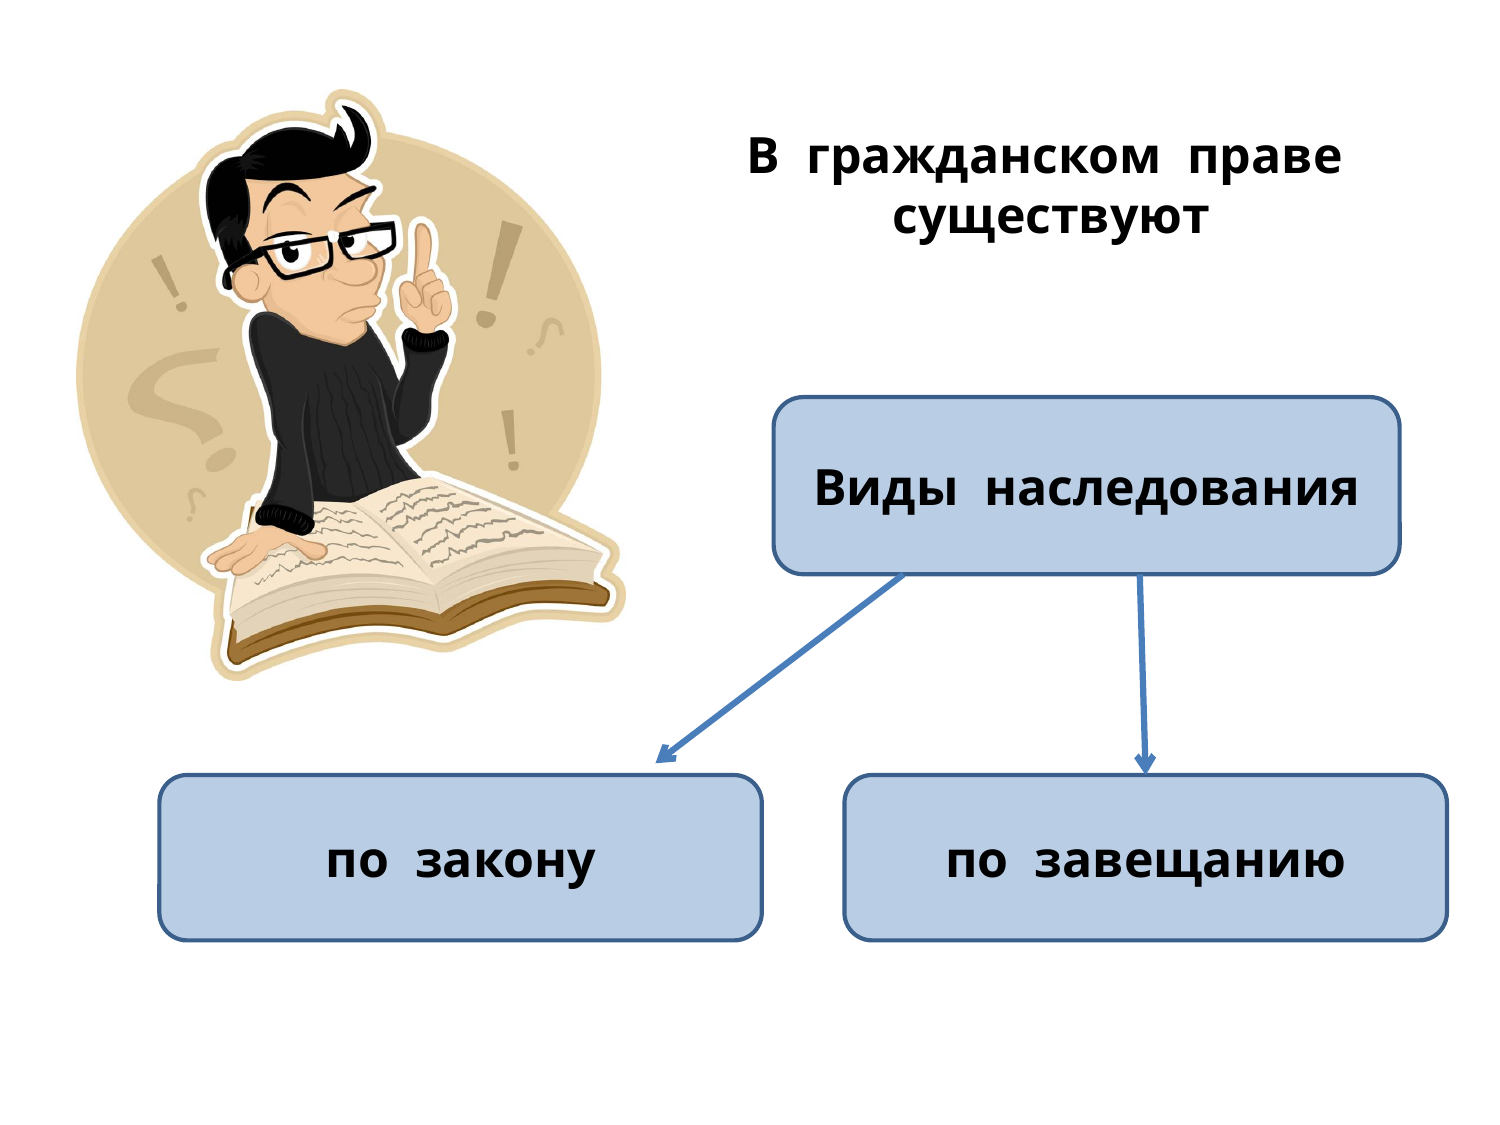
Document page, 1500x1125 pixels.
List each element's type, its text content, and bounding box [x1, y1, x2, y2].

text_box Виды наследования [771, 394, 1402, 577]
picture [76, 89, 626, 681]
title В гражданском праве существуют [655, 90, 1447, 278]
text_box по завещанию [842, 772, 1450, 943]
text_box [655, 573, 904, 764]
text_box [1139, 573, 1146, 776]
text_box по закону [157, 772, 764, 943]
